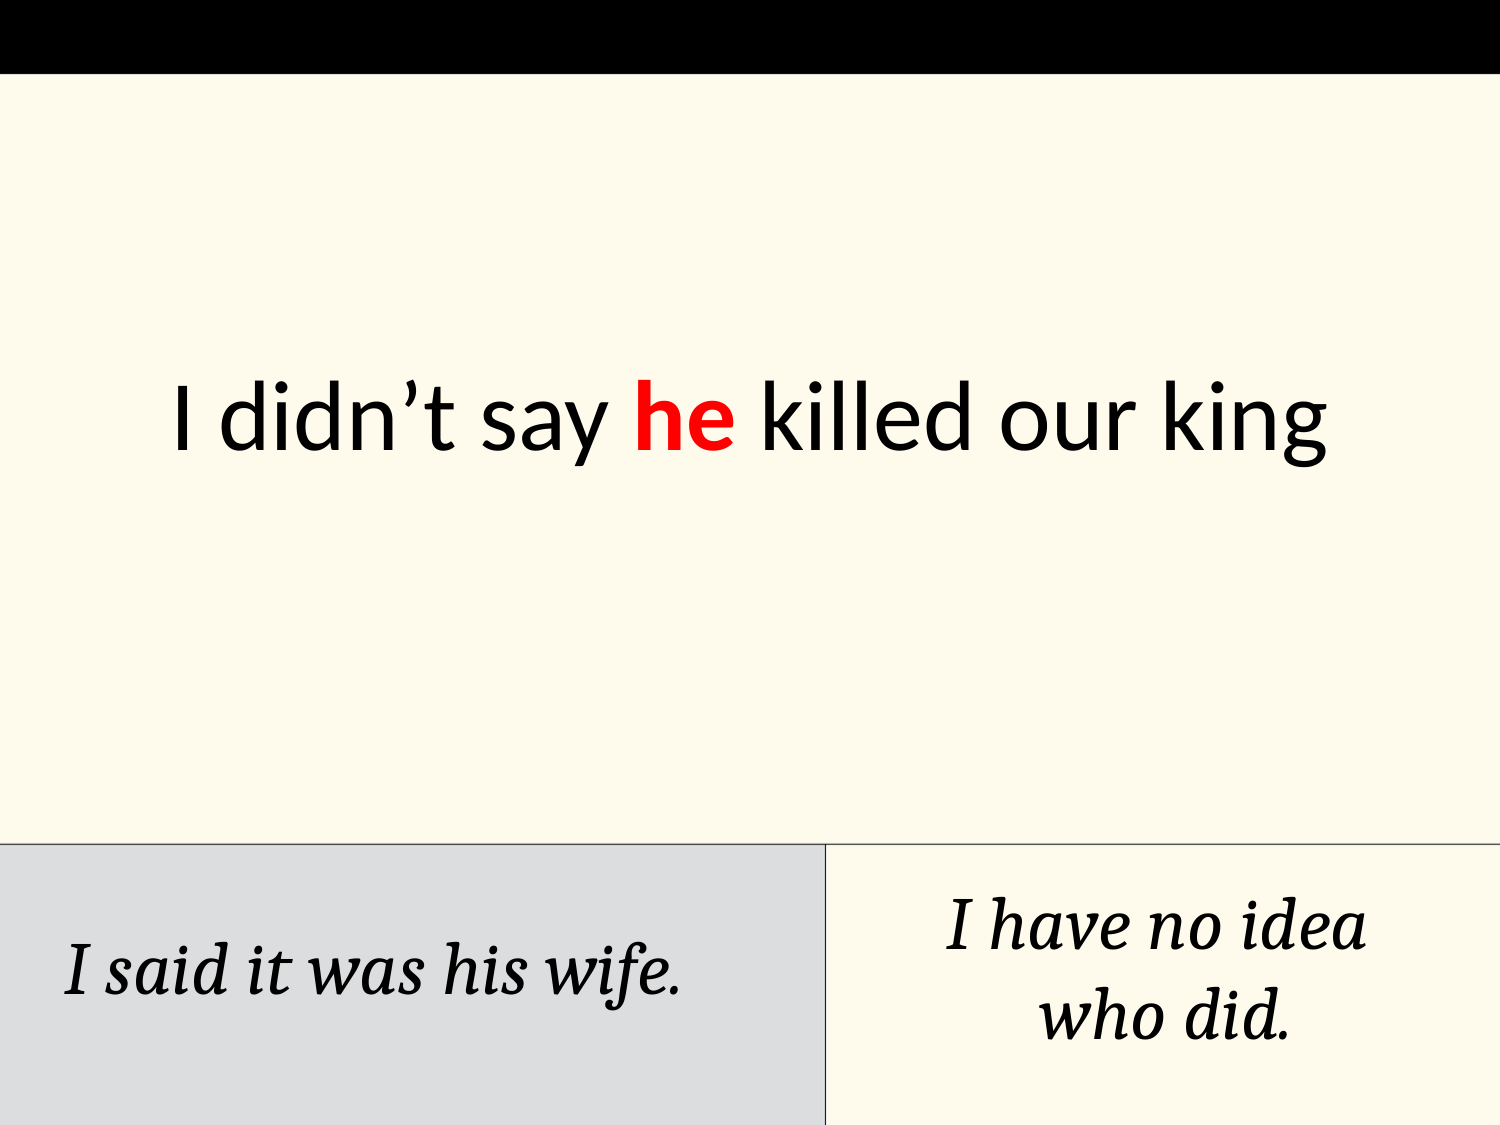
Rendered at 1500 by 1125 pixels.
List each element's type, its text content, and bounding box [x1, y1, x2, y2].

text_box I have no idea who did. [932, 866, 1401, 1062]
text_box I said it was his wife. [49, 912, 800, 1018]
picture [0, 0, 1500, 1125]
list I didn’t say he killed our king [125, 262, 1375, 513]
